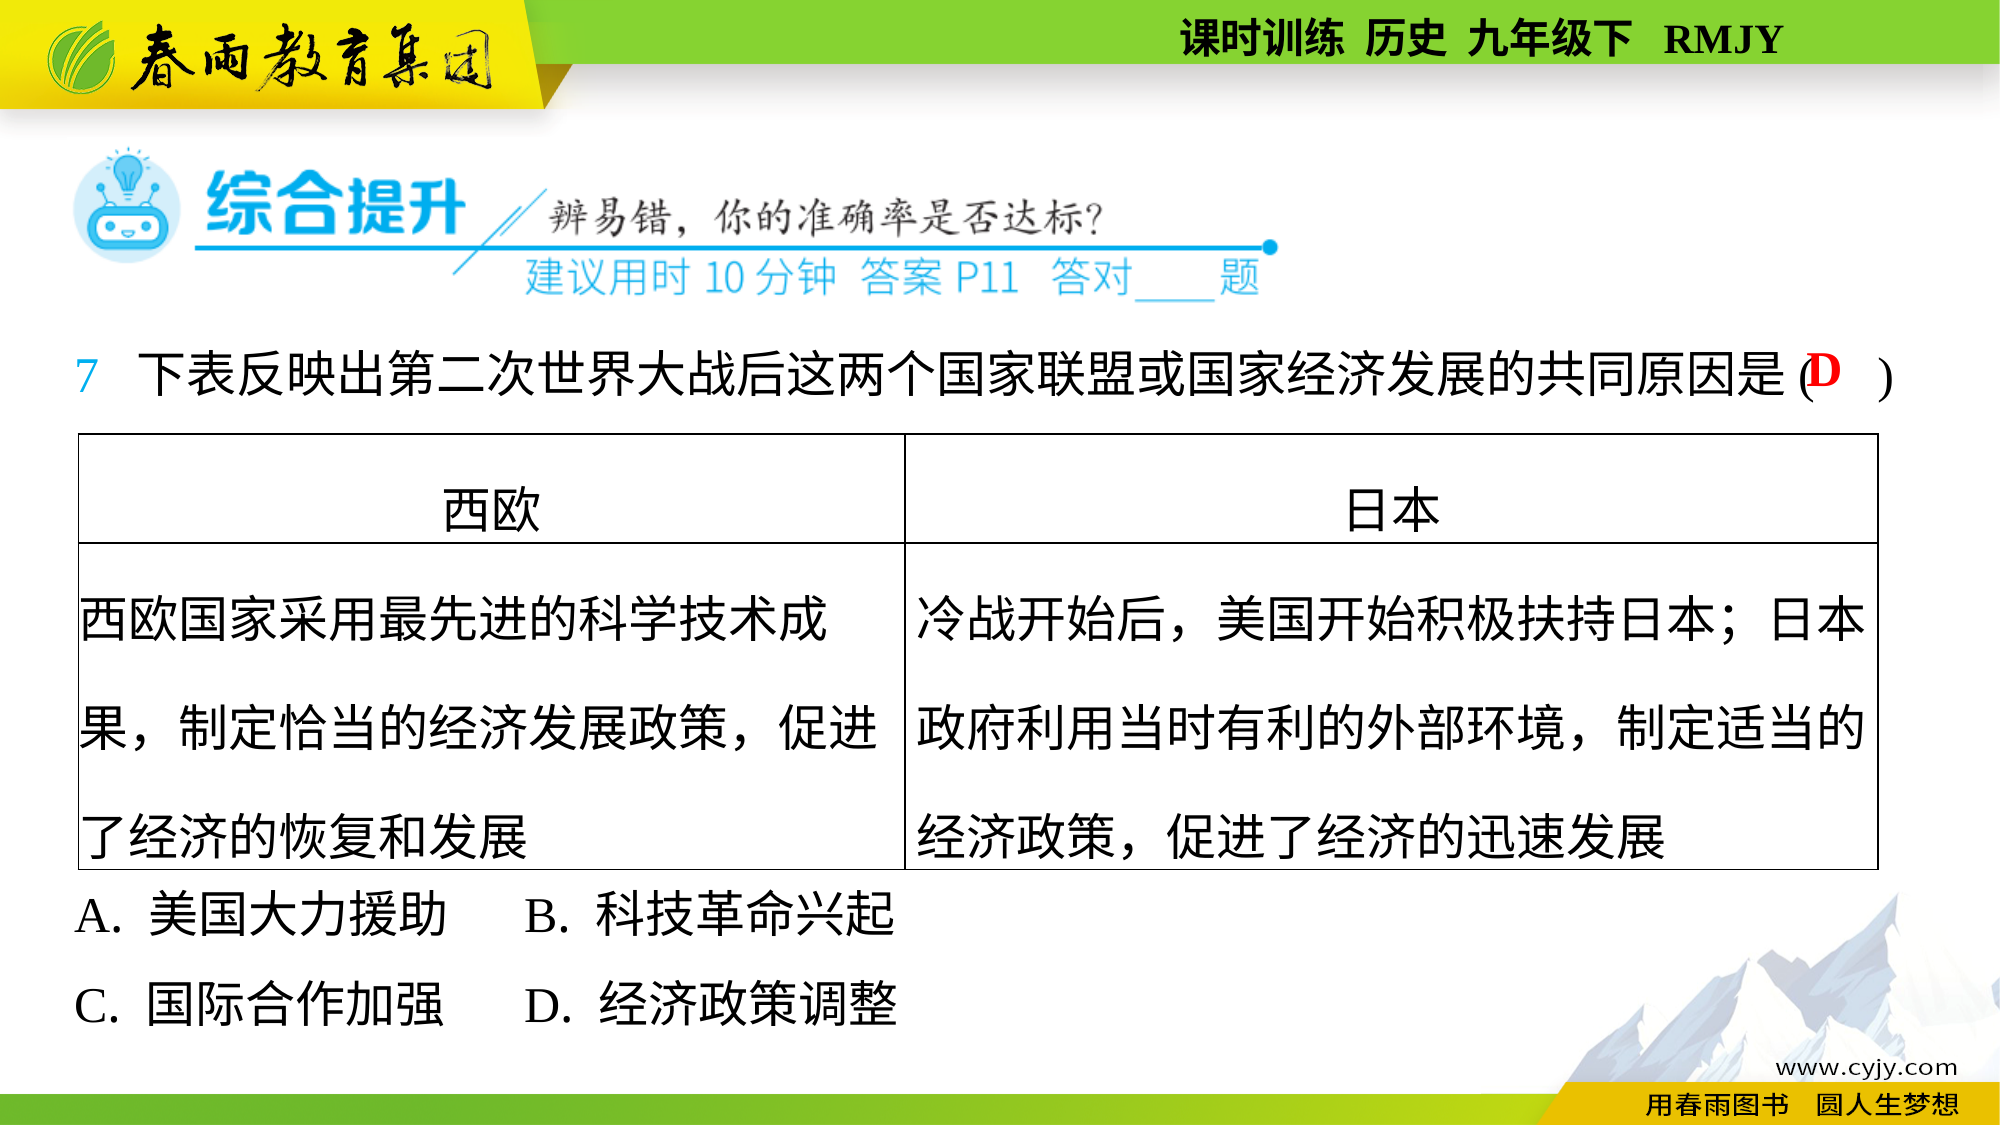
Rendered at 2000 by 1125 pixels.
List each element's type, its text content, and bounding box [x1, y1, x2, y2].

picture [0, 0, 2000, 1125]
list 7 下表反映出第二次世界大战后这两个国家联盟或国家经济发展的共同原因是( ) A. 美国大力援助 B. 科技革命兴起 C. 国际合作加强 D. 经济政策调整 [59, 304, 1944, 1047]
table_header 西欧 [79, 435, 904, 542]
table_cell 冷战开始后，美国开始积极扶持日本；日本政府利用当时有利的外部环境，制定适当的经济政策，促进了经济的迅速发展 [906, 544, 1877, 869]
table_header 日本 [906, 435, 1877, 542]
table_cell 西欧国家采用最先进的科学技术成果，制定恰当的经济发展政策，促进了经济的恢复和发展 [79, 544, 904, 869]
text_box D [1791, 328, 1858, 404]
